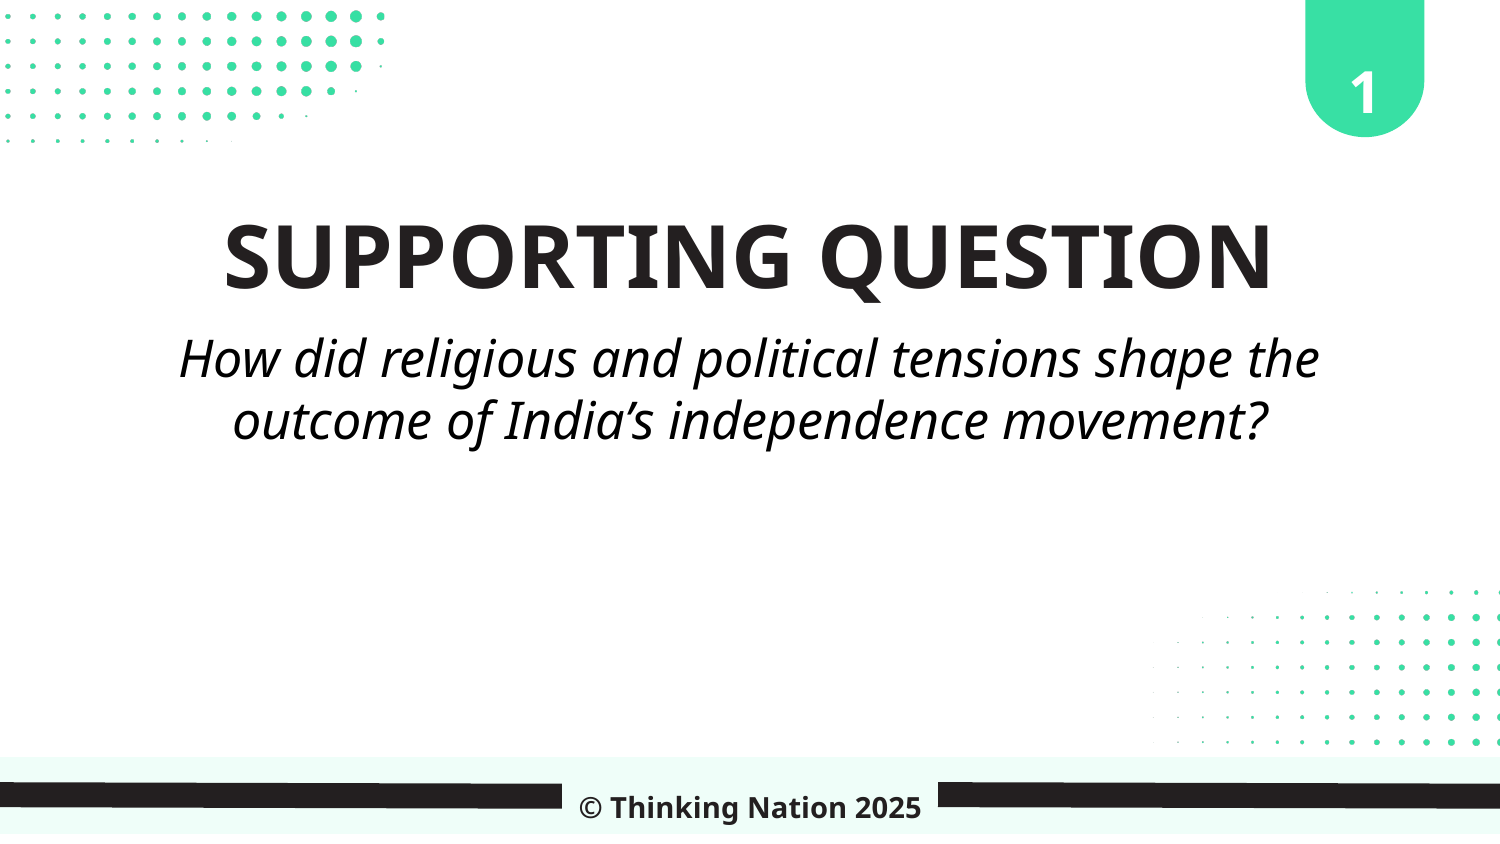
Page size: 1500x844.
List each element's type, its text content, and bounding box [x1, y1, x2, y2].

text_box [1128, 590, 1500, 755]
text_box [0, 0, 385, 144]
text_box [0, 756, 1500, 835]
text_box How did religious and political tensions shape the outcome of India’s independence movement? [146, 324, 1353, 451]
text_box SUPPORTING QUESTION [209, 159, 1291, 307]
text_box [1300, 0, 1430, 138]
